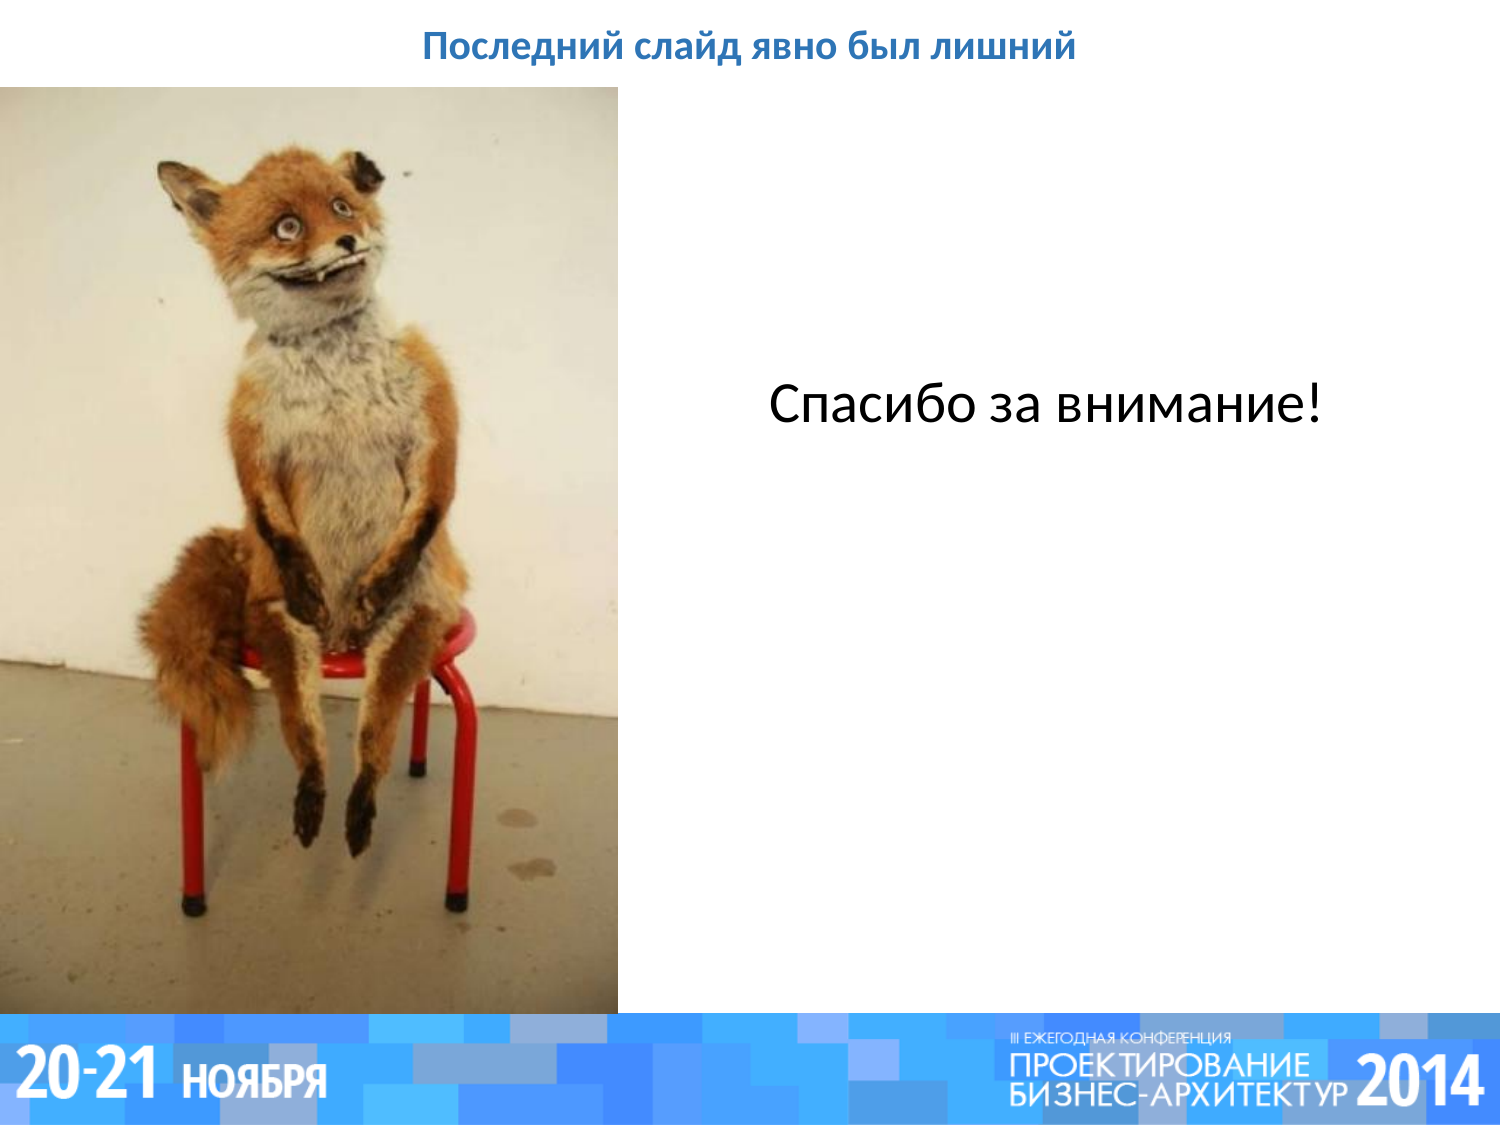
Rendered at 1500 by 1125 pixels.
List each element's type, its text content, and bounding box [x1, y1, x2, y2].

title Последний слайд явно был лишний [103, 6, 1397, 89]
picture [0, 87, 1500, 1125]
list Спасибо за внимание! [754, 105, 1465, 1014]
